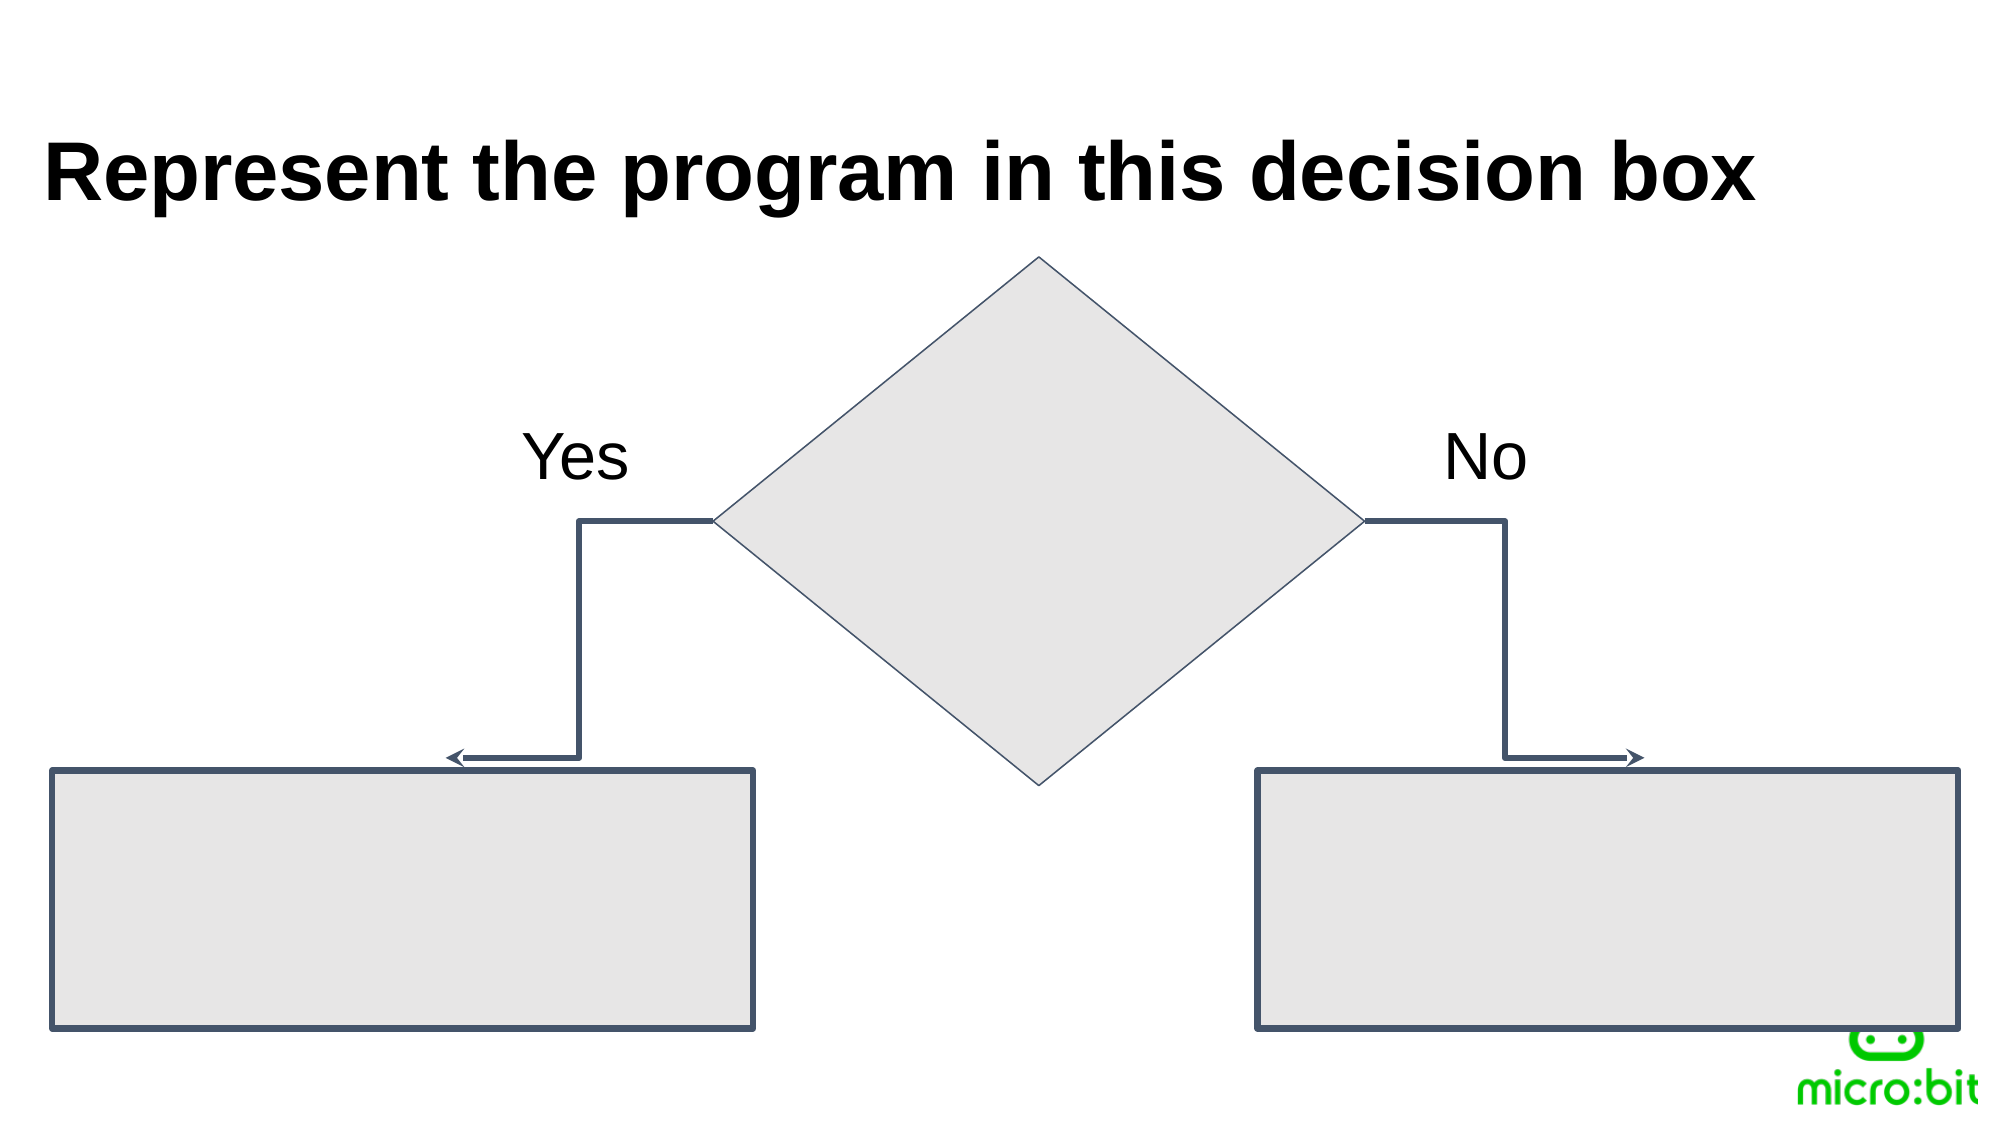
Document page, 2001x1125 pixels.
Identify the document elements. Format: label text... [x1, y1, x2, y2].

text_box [445, 520, 714, 759]
text_box [67, 757, 754, 851]
text_box No [1428, 397, 1602, 491]
picture [1797, 1017, 1978, 1106]
text_box [1289, 757, 1941, 851]
text_box [52, 770, 754, 1029]
text_box Represent the program in this decision box [28, 23, 1780, 847]
text_box [714, 381, 1364, 786]
text_box [885, 360, 1199, 589]
text_box [911, 256, 1166, 360]
text_box [1257, 770, 1959, 1029]
text_box Yes [506, 397, 693, 491]
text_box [1364, 520, 1645, 759]
